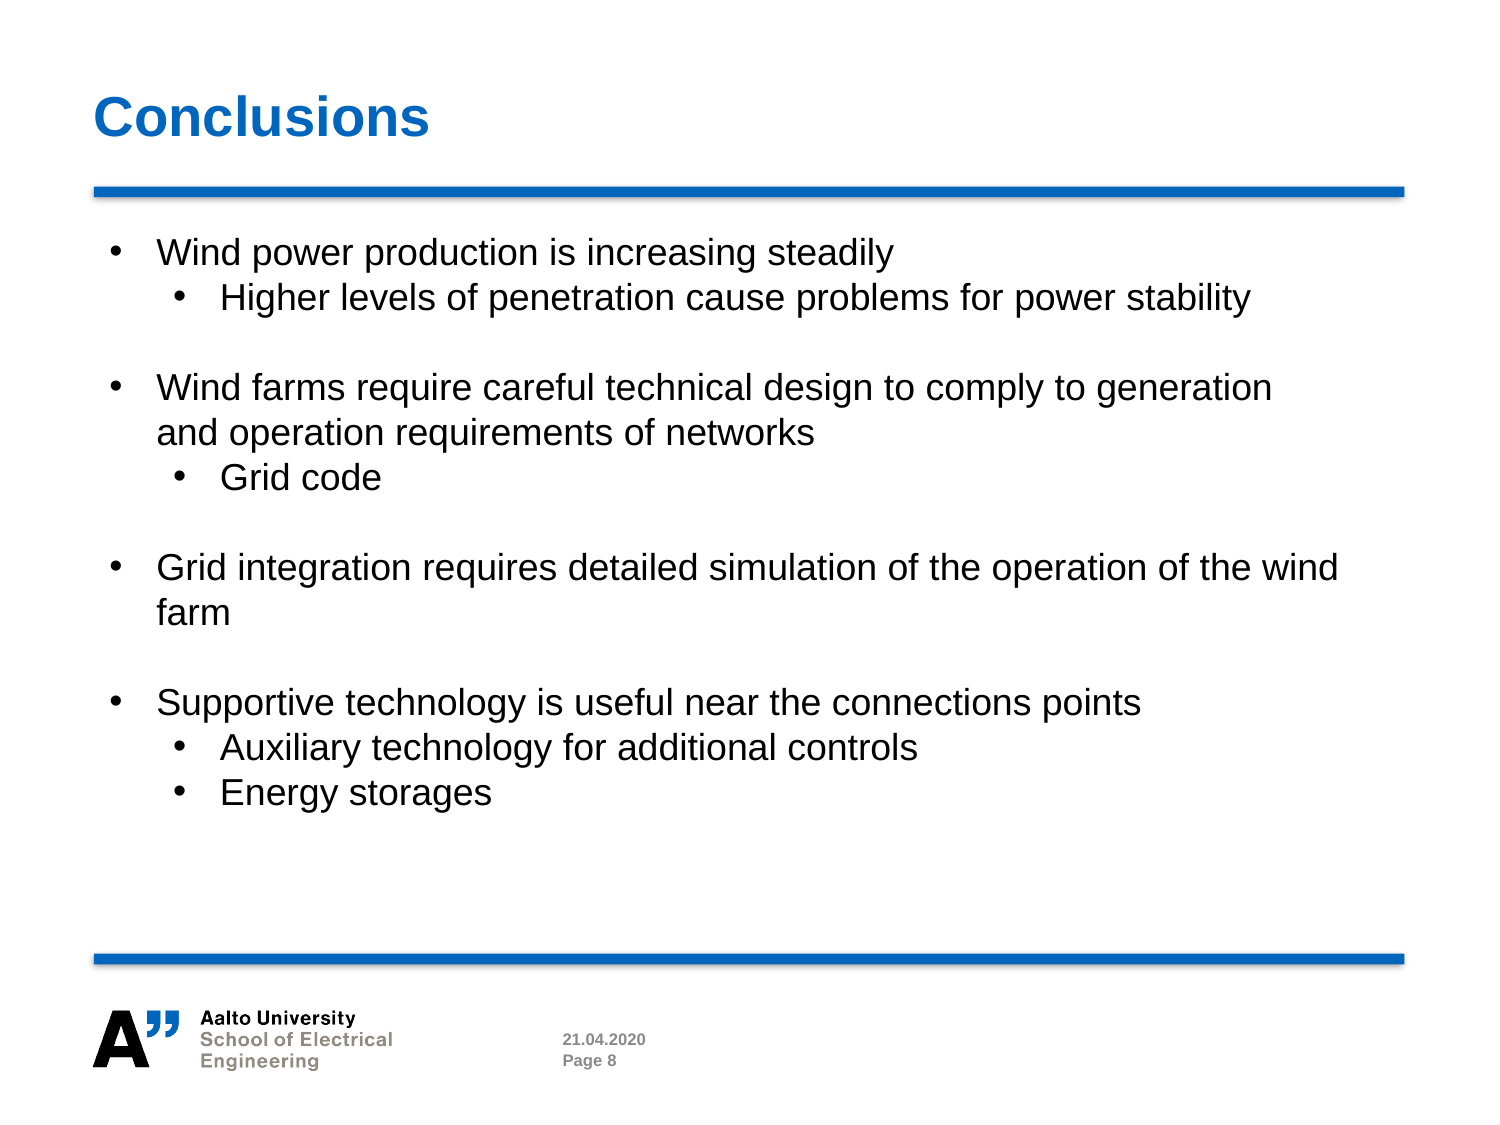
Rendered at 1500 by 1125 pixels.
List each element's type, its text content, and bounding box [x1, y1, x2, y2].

text_box Wind power production is increasing steadily Higher levels of penetration cause problems for power stability Wind farms require careful technical design to comply to generation and operation requirements of networks Grid code Grid integration requires detailed simulation of the operation of the wind farm Supportive technology is useful near the connections points Auxiliary technology for additional controls Energy storages [94, 220, 1360, 1046]
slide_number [562, 1029, 816, 1050]
title Conclusions [93, 80, 1369, 228]
picture [35, 953, 449, 1125]
slide_number Page 8 [562, 1050, 816, 1071]
